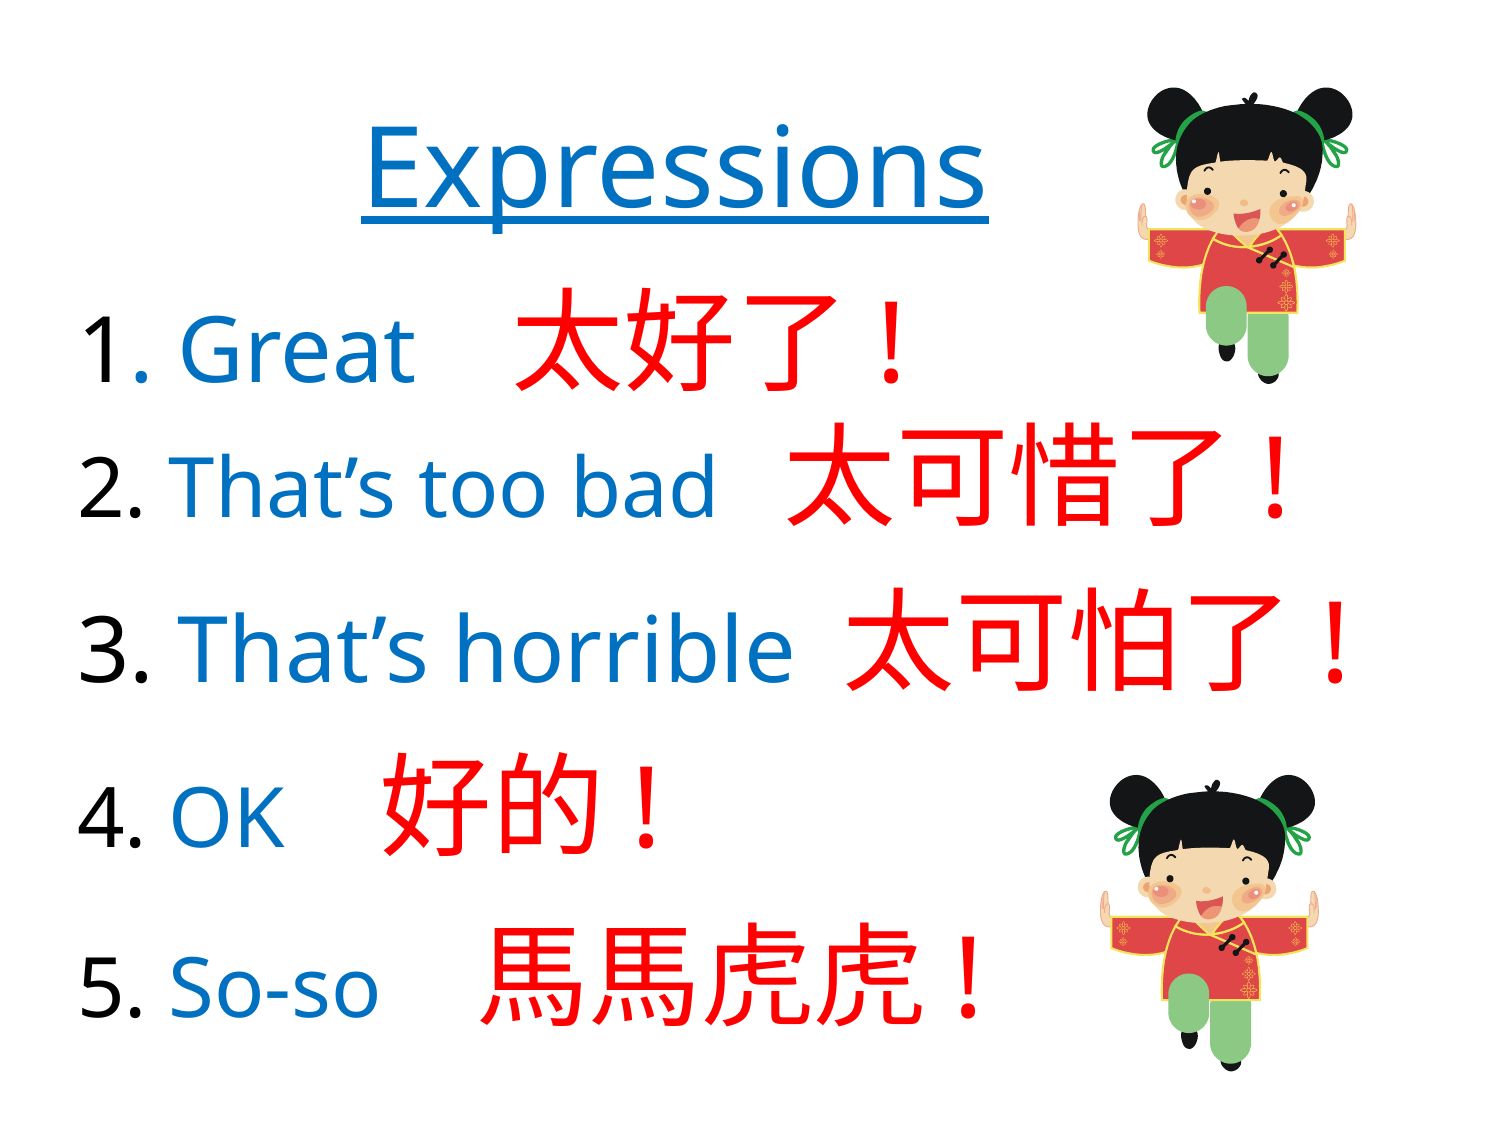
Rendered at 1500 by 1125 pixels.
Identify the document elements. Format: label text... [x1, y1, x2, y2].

text_box 1. Great 太好了! 2. That’s too bad 太可惜了! 3. That’s horrible 太可怕了! 4. OK 好的! 5. So-so 馬馬虎虎! [62, 262, 1388, 1047]
picture [1099, 774, 1320, 1072]
text_box Expressions [275, 87, 1075, 238]
picture [1137, 87, 1357, 385]
